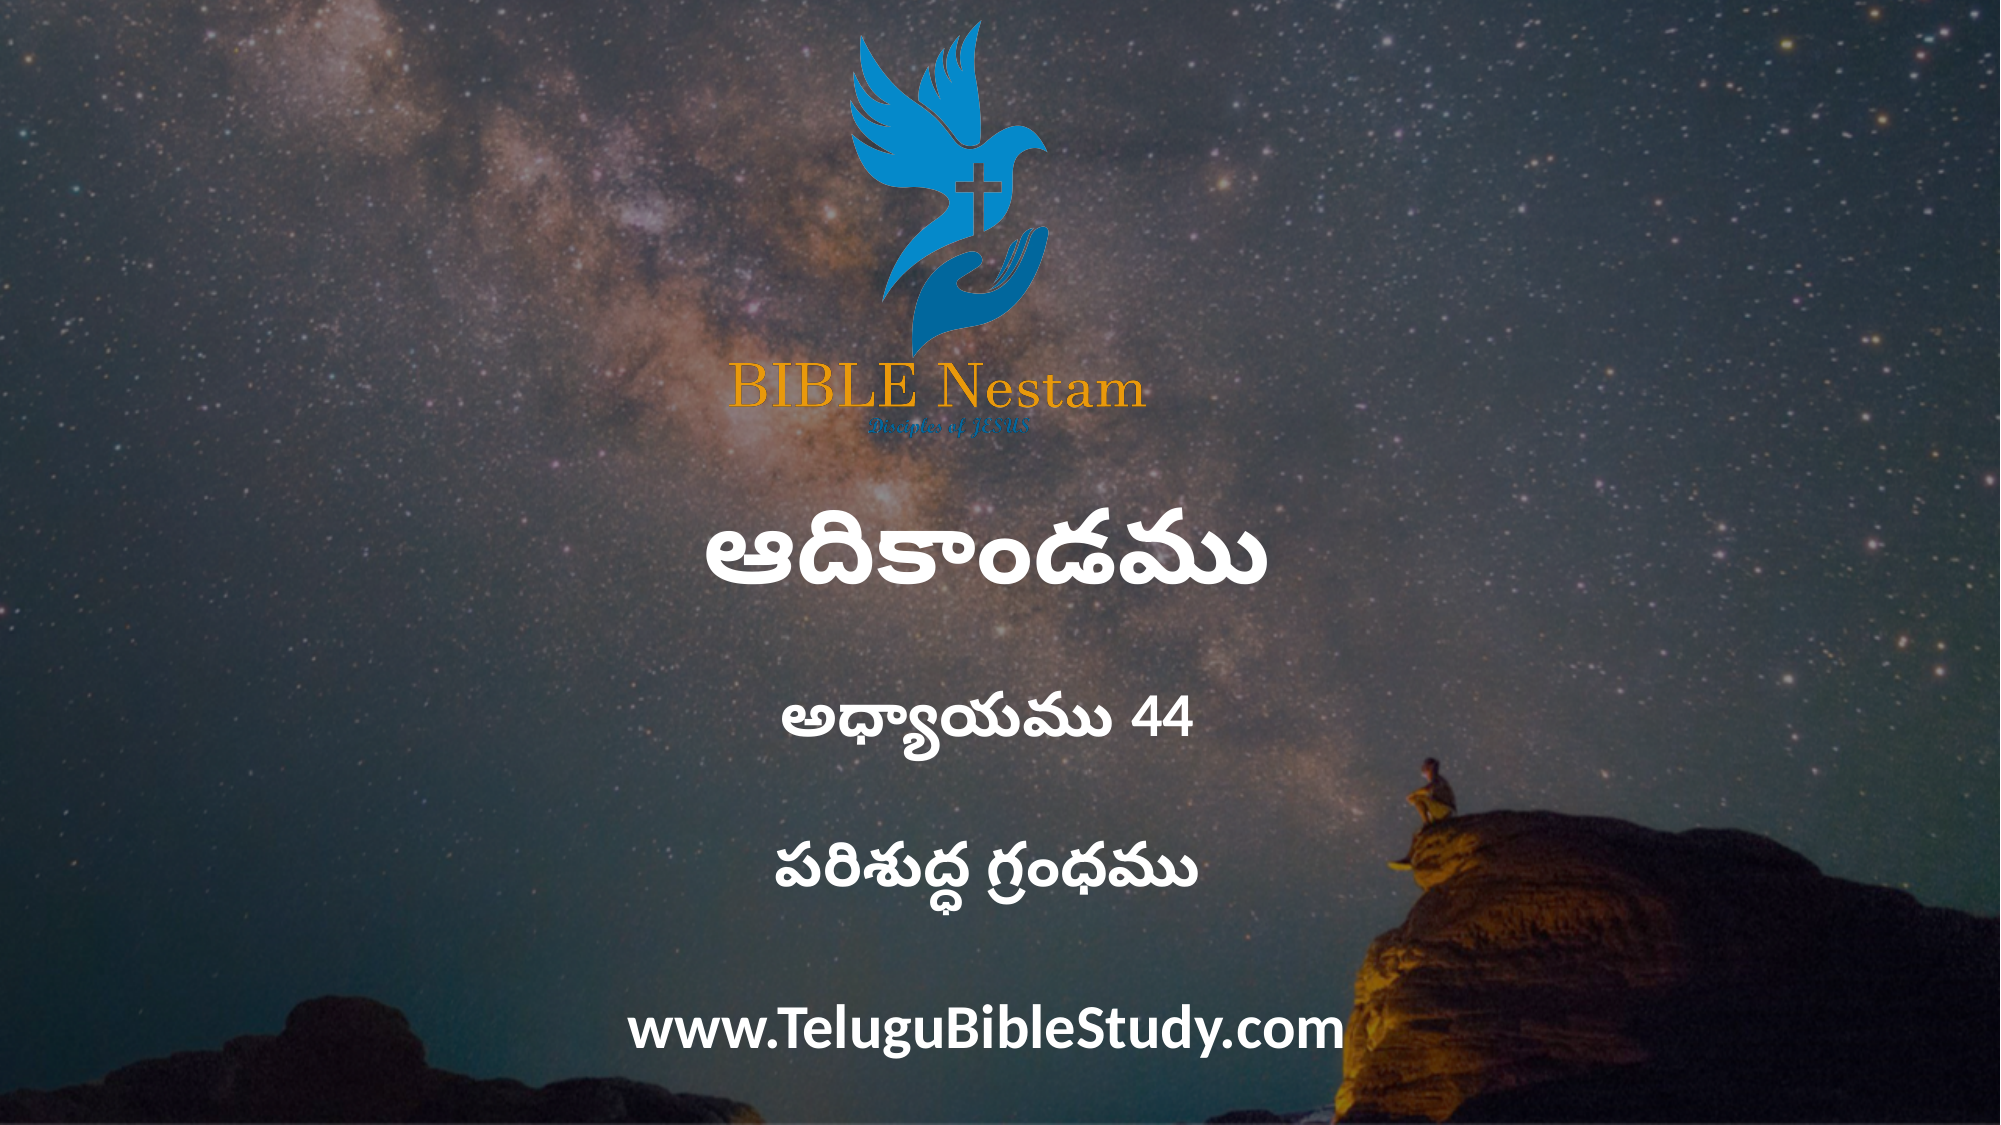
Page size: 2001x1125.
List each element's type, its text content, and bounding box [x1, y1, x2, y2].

title ఆదికాండము [50, 437, 1925, 646]
subtitle అధ్యాయము 44 పరిశుద్ధ గ్రంధము www.TeluguBibleStudy.com [50, 666, 1925, 1084]
picture [0, 0, 2000, 1125]
